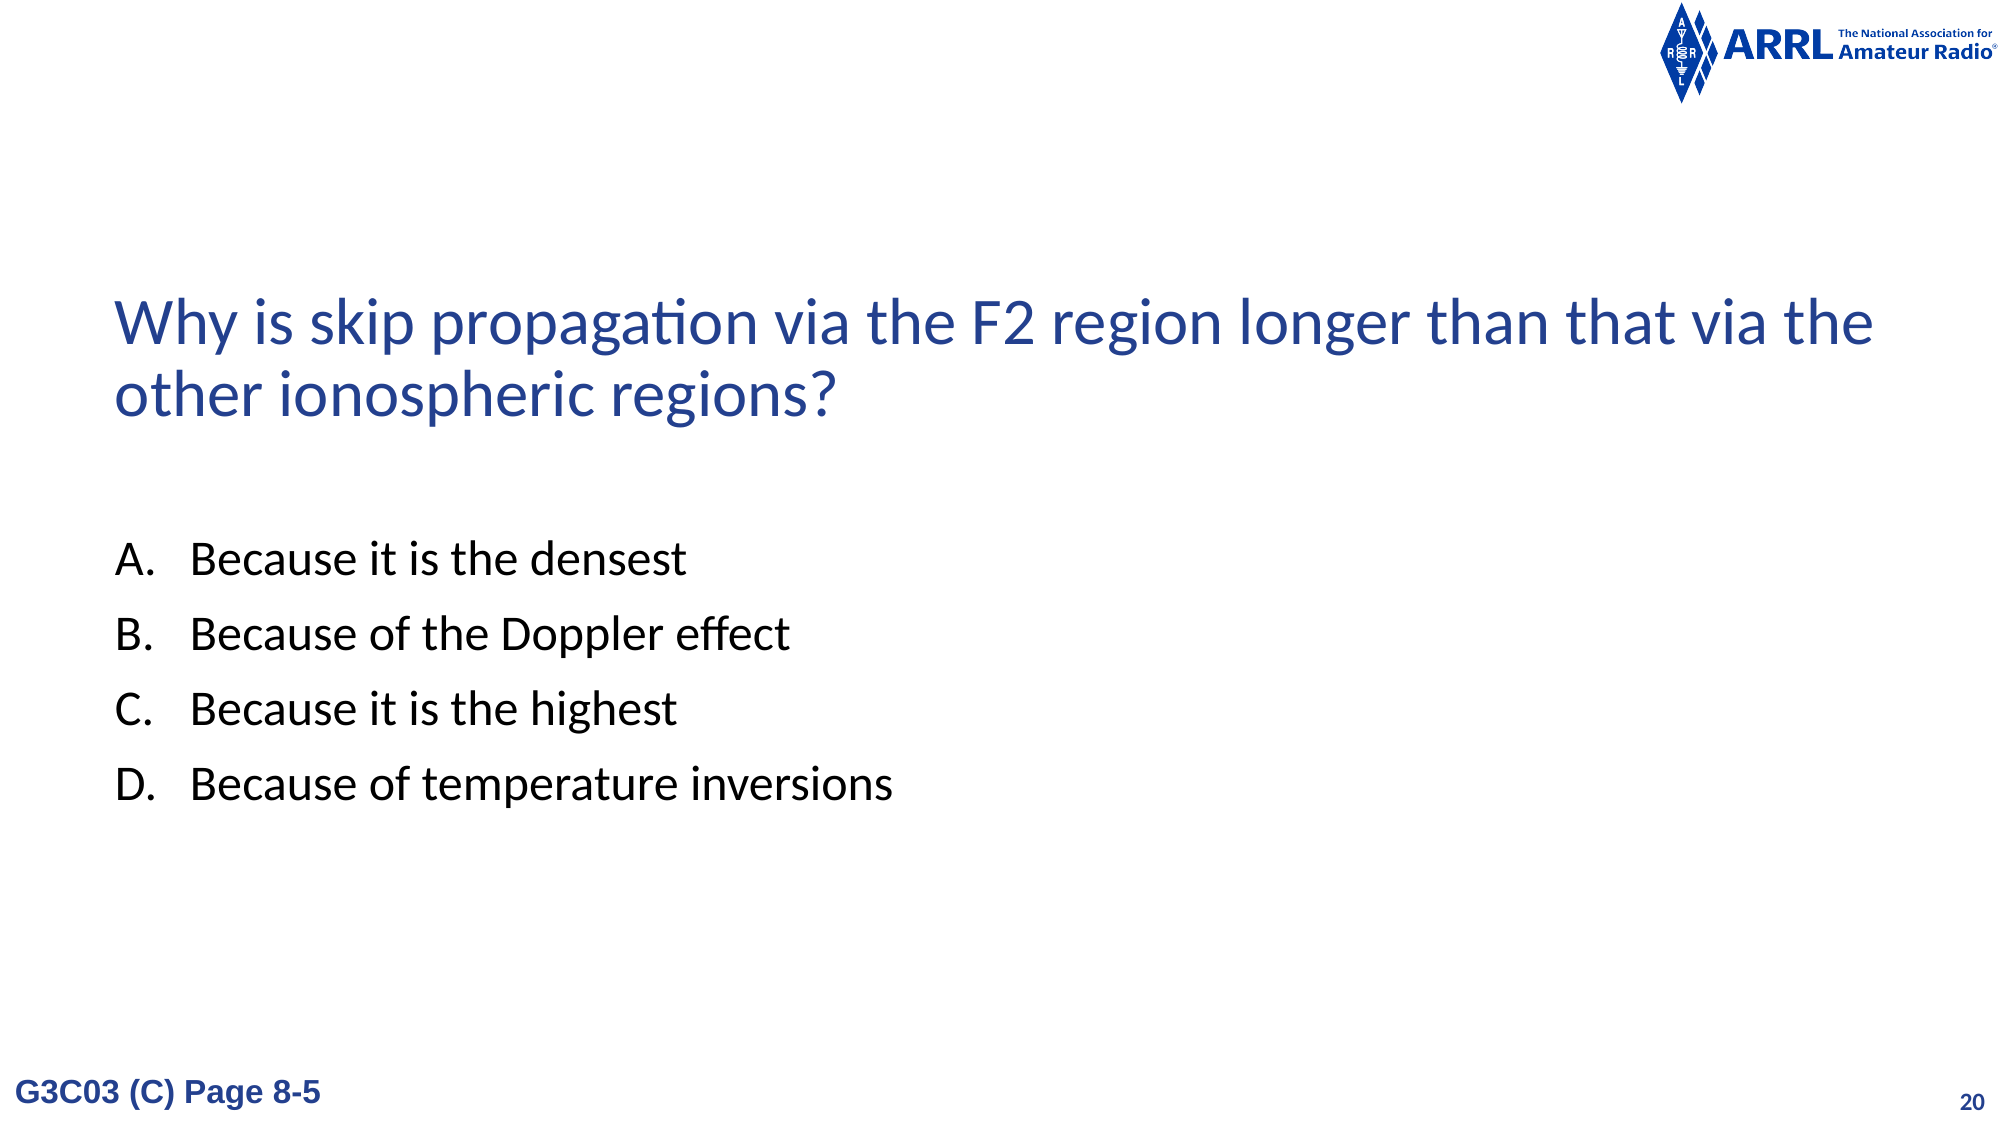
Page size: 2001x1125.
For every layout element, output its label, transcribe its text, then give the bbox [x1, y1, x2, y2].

picture [1658, 0, 1999, 106]
list Because it is the densest Because of the Doppler effect Because it is the highest Because of temperature inversions [99, 525, 1900, 1005]
title Why is skip propagation via the F2 region longer than that via the other ionospheric regions? [99, 249, 1900, 468]
text_box G3C03 (C) Page 8-5 [0, 1062, 1313, 1118]
text_box 20 [1875, 1077, 2000, 1123]
